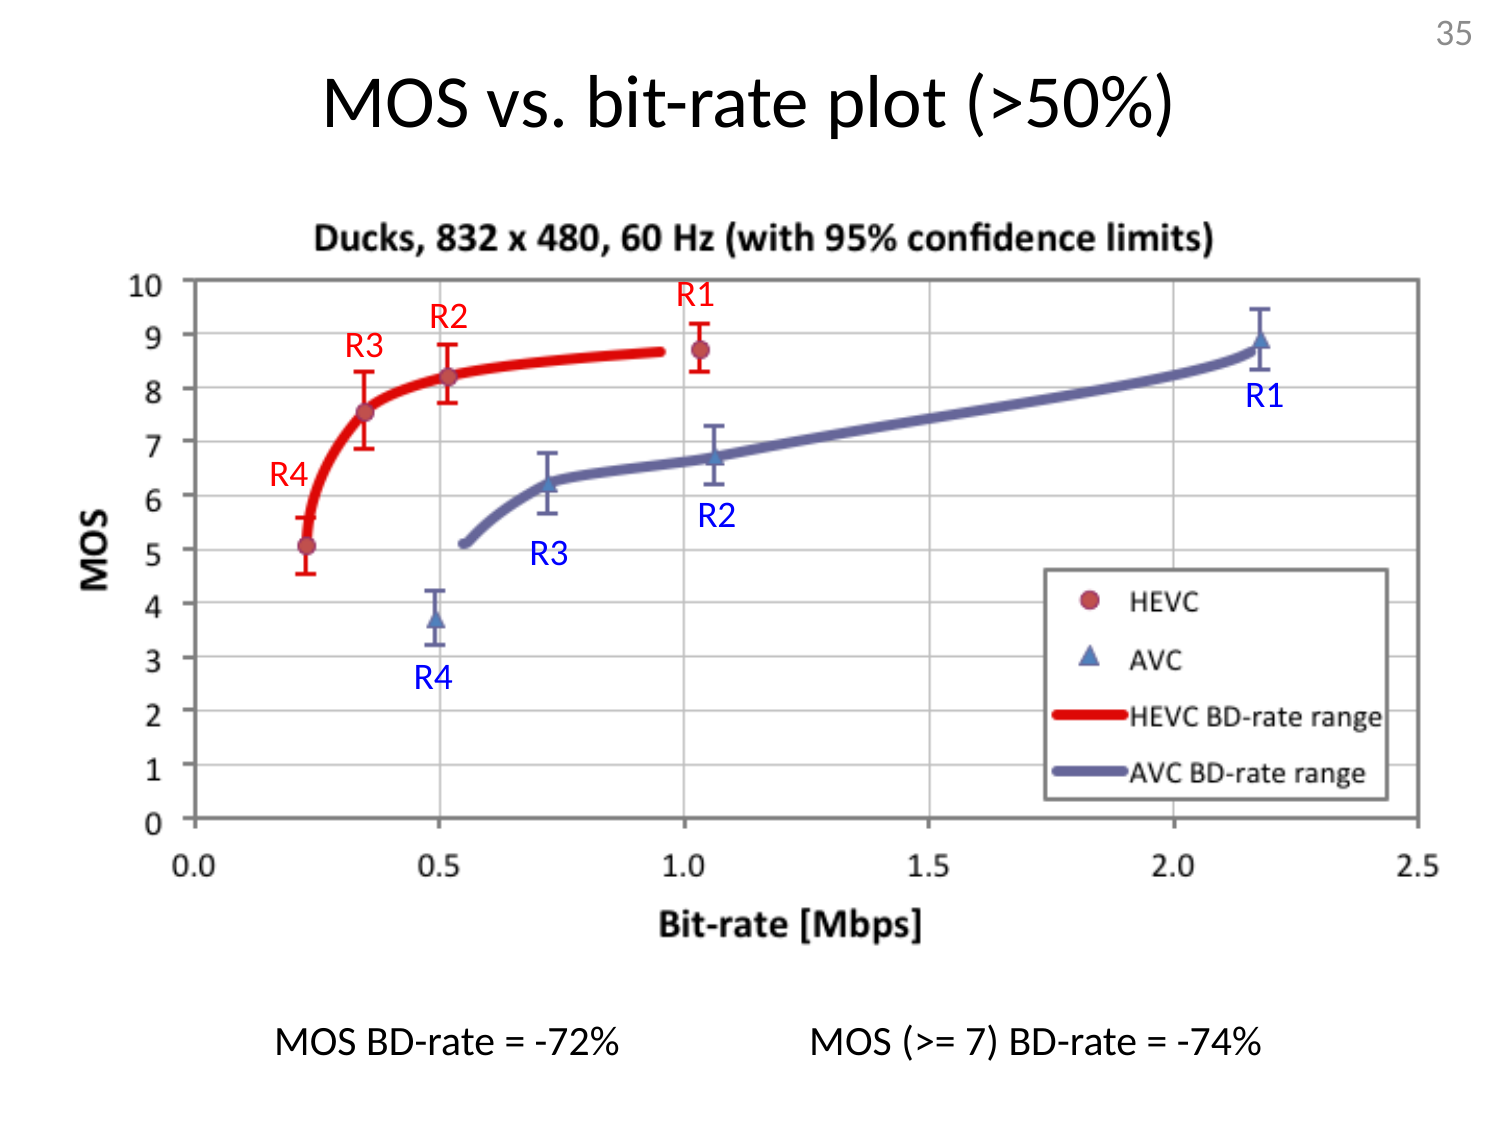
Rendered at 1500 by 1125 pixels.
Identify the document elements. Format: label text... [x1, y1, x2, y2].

picture [0, 172, 1500, 951]
text_box MOS BD-rate = -72% MOS (>= 7) BD-rate = -74% [259, 1006, 1278, 1071]
text_box MOS vs. bit-rate plot (>50%) [26, 45, 1473, 158]
slide_number 35 [1374, 0, 1489, 60]
